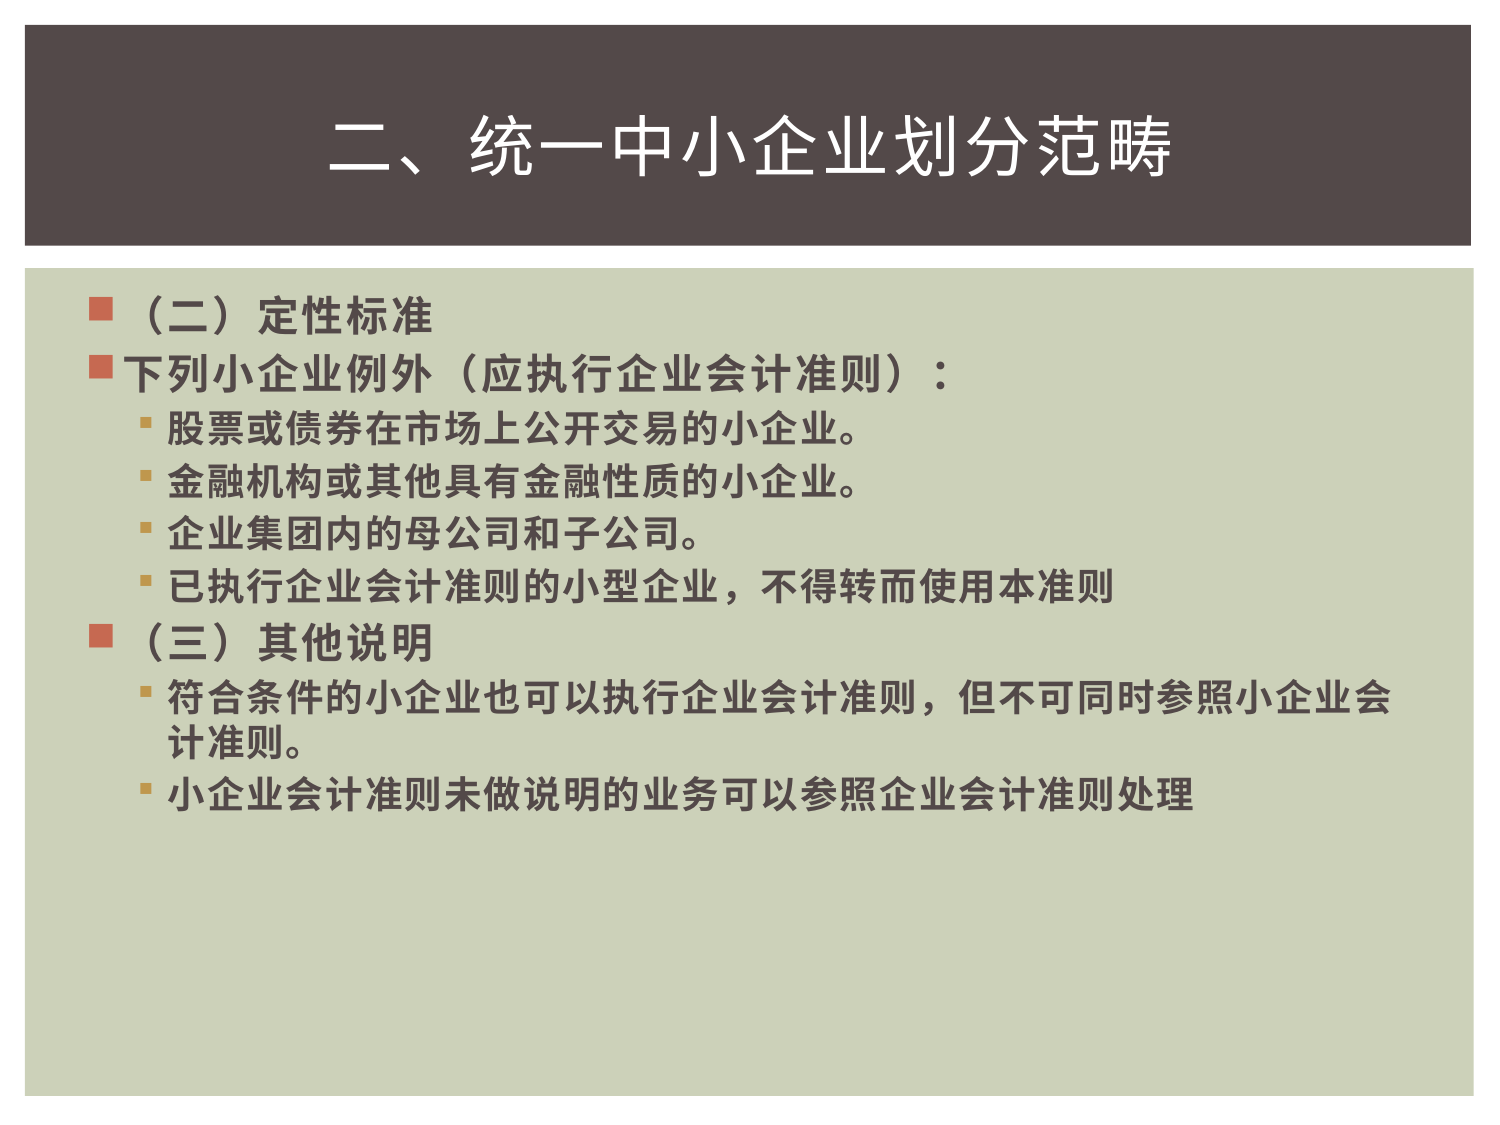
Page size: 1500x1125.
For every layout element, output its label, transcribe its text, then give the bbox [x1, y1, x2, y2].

list （二）定性标准 下列小企业例外（应执行企业会计准则）： 股票或债券在市场上公开交易的小企业。 金融机构或其他具有金融性质的小企业。 企业集团内的母公司和子公司。 已执行企业会计准则的小型企业，不得转而使用本准则 （三）其他说明 符合条件的小企业也可以执行企业会计准则，但不可同时参照小企业会计准则。 小企业会计准则未做说明的业务可以参照企业会计准则处理 [62, 281, 1442, 1005]
title 二、统一中小企业划分范畴 [62, 58, 1438, 232]
